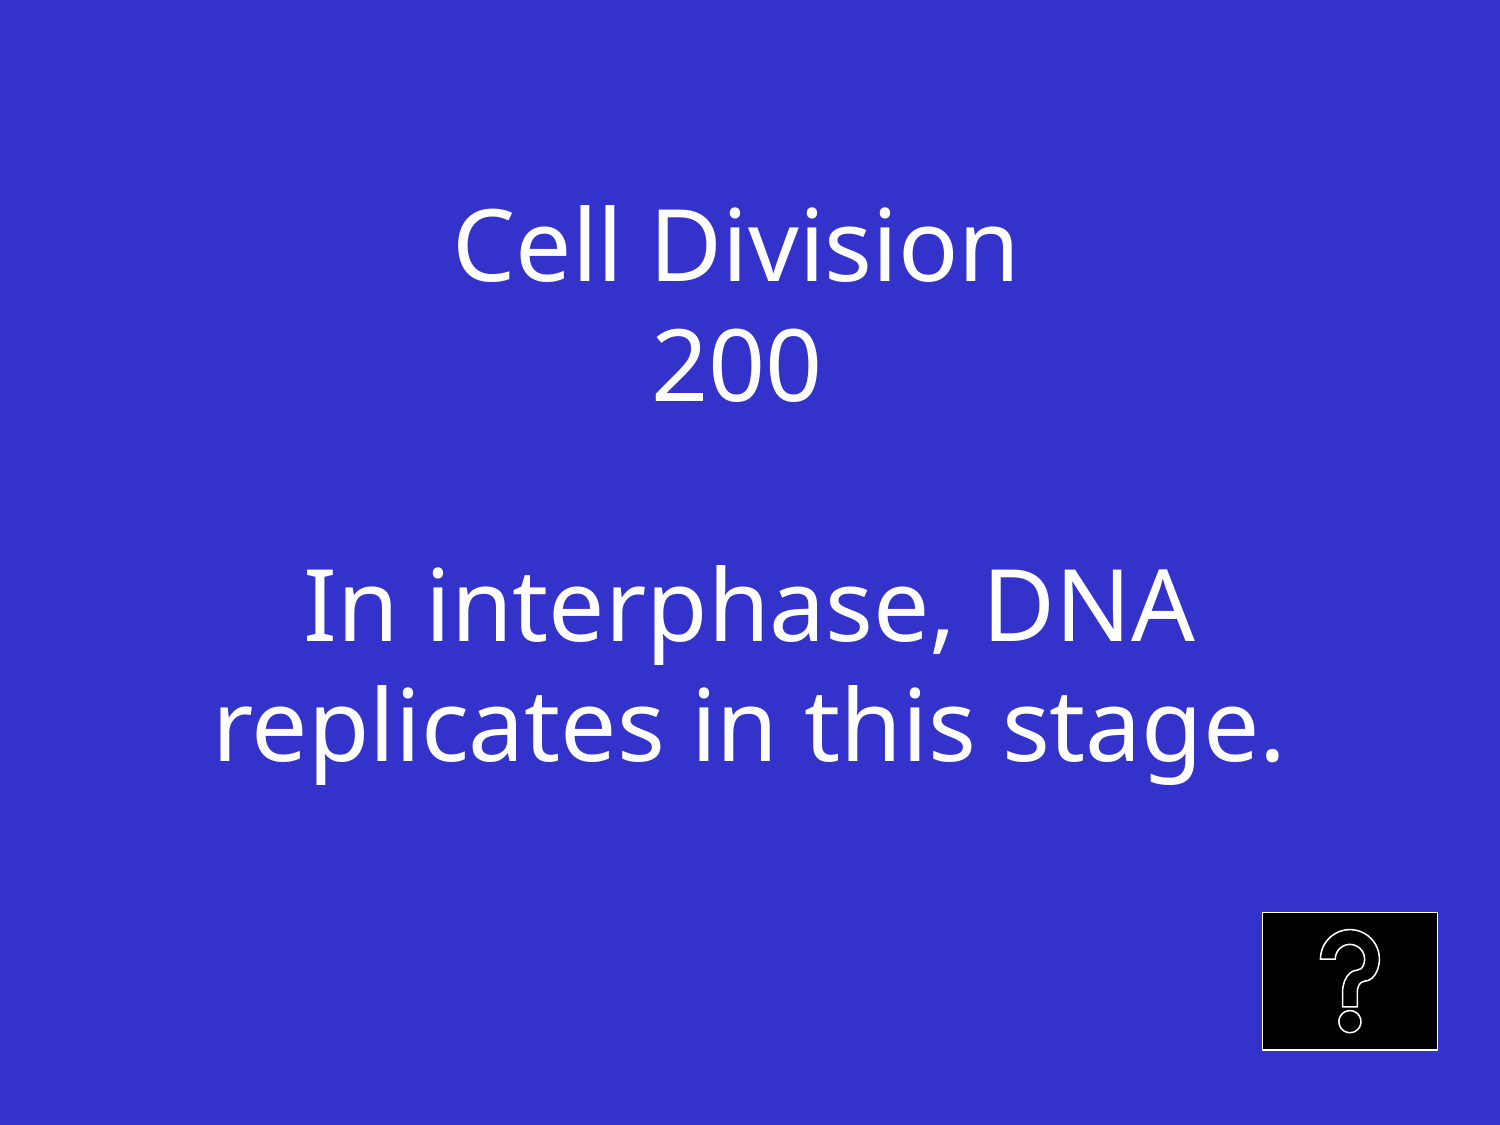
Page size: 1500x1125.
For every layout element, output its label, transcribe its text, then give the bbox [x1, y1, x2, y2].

title Cell Division 200 In interphase, DNA replicates in this stage. [112, 212, 1388, 751]
text_box [1262, 912, 1438, 1050]
